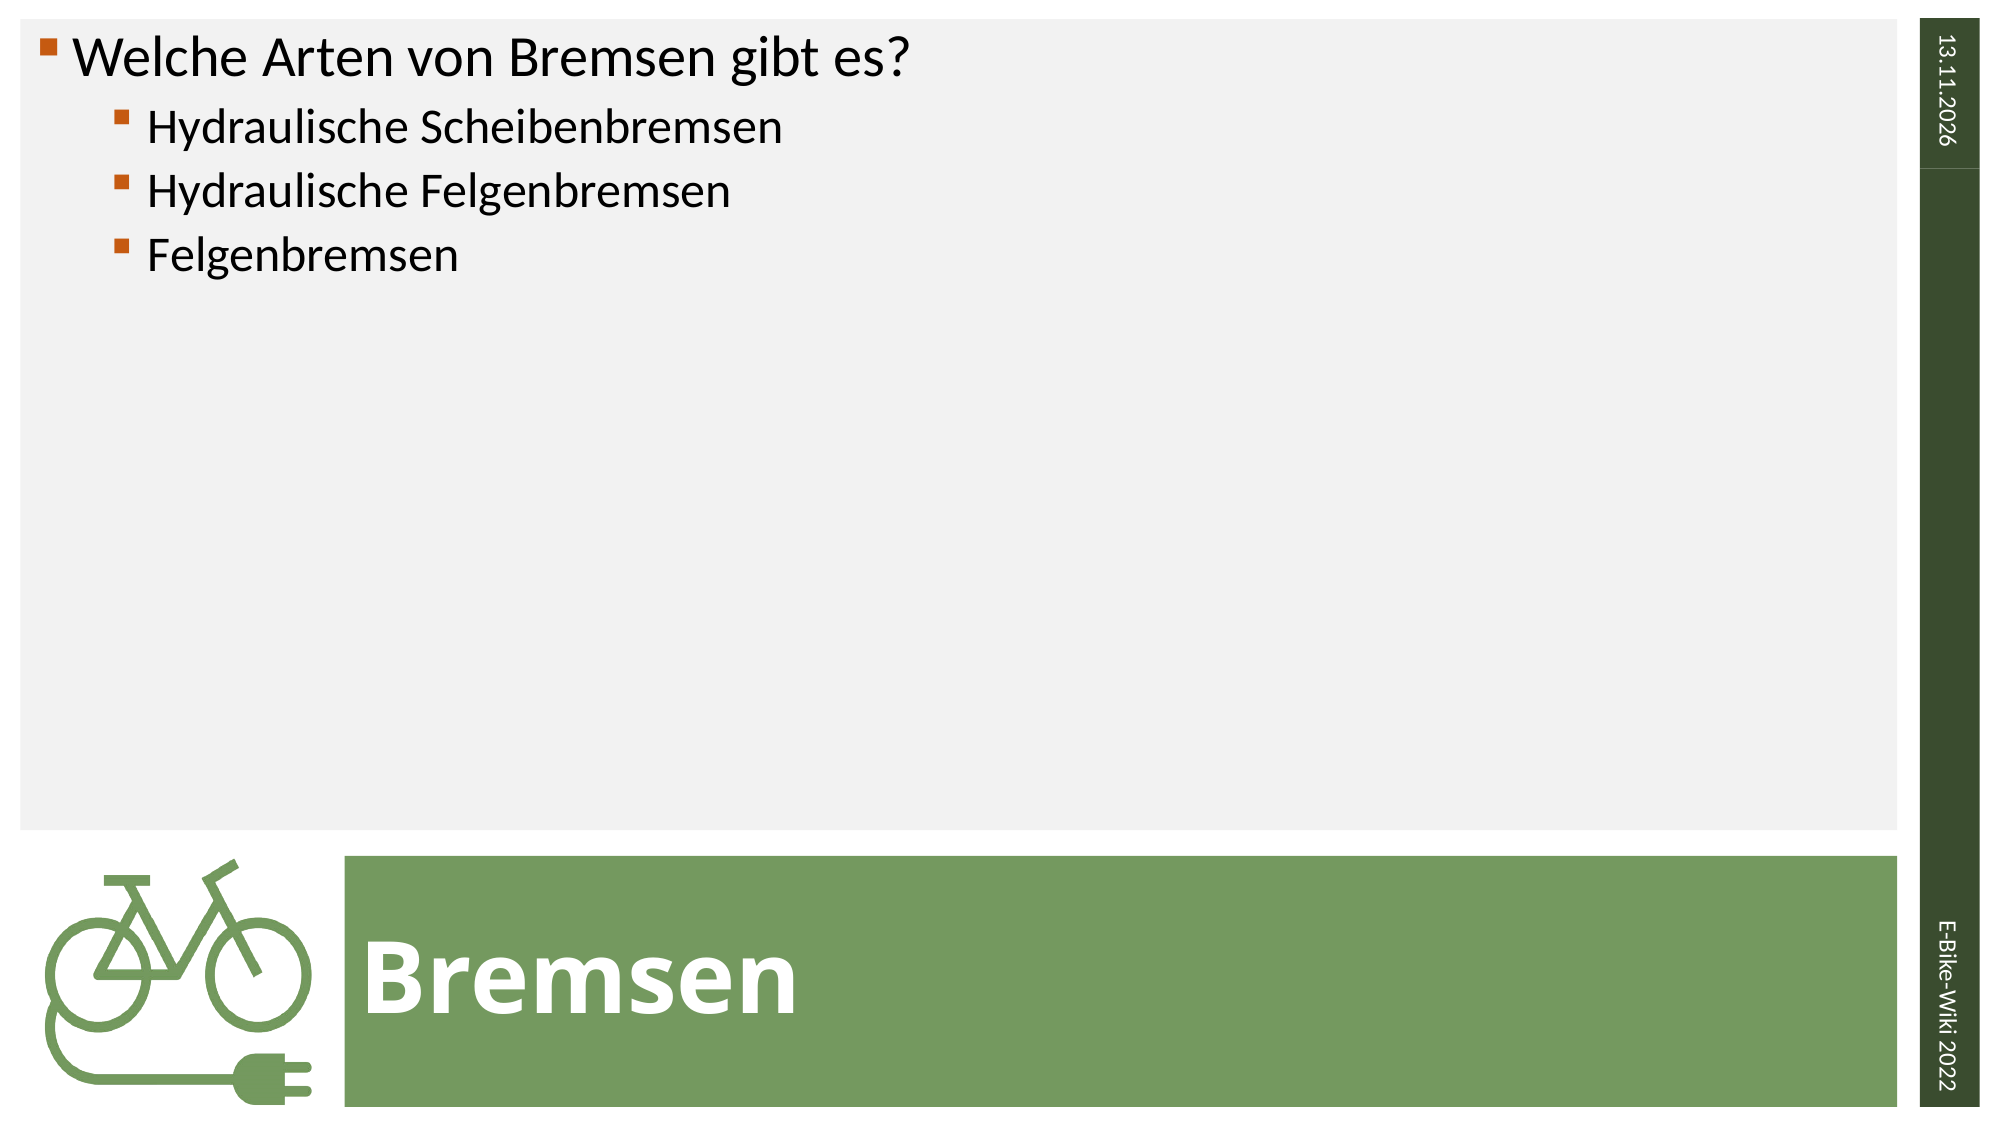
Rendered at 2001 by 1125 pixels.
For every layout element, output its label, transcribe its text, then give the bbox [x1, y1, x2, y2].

title Bremsen [344, 855, 1898, 1107]
picture [22, 831, 334, 1125]
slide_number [1919, 18, 1980, 168]
footer E-Bike-Wiki 2022 [1919, 168, 1980, 1107]
list Welche Arten von Bremsen gibt es? Hydraulische Scheibenbremsen Hydraulische Felgenbremsen Felgenbremsen [20, 19, 1898, 831]
